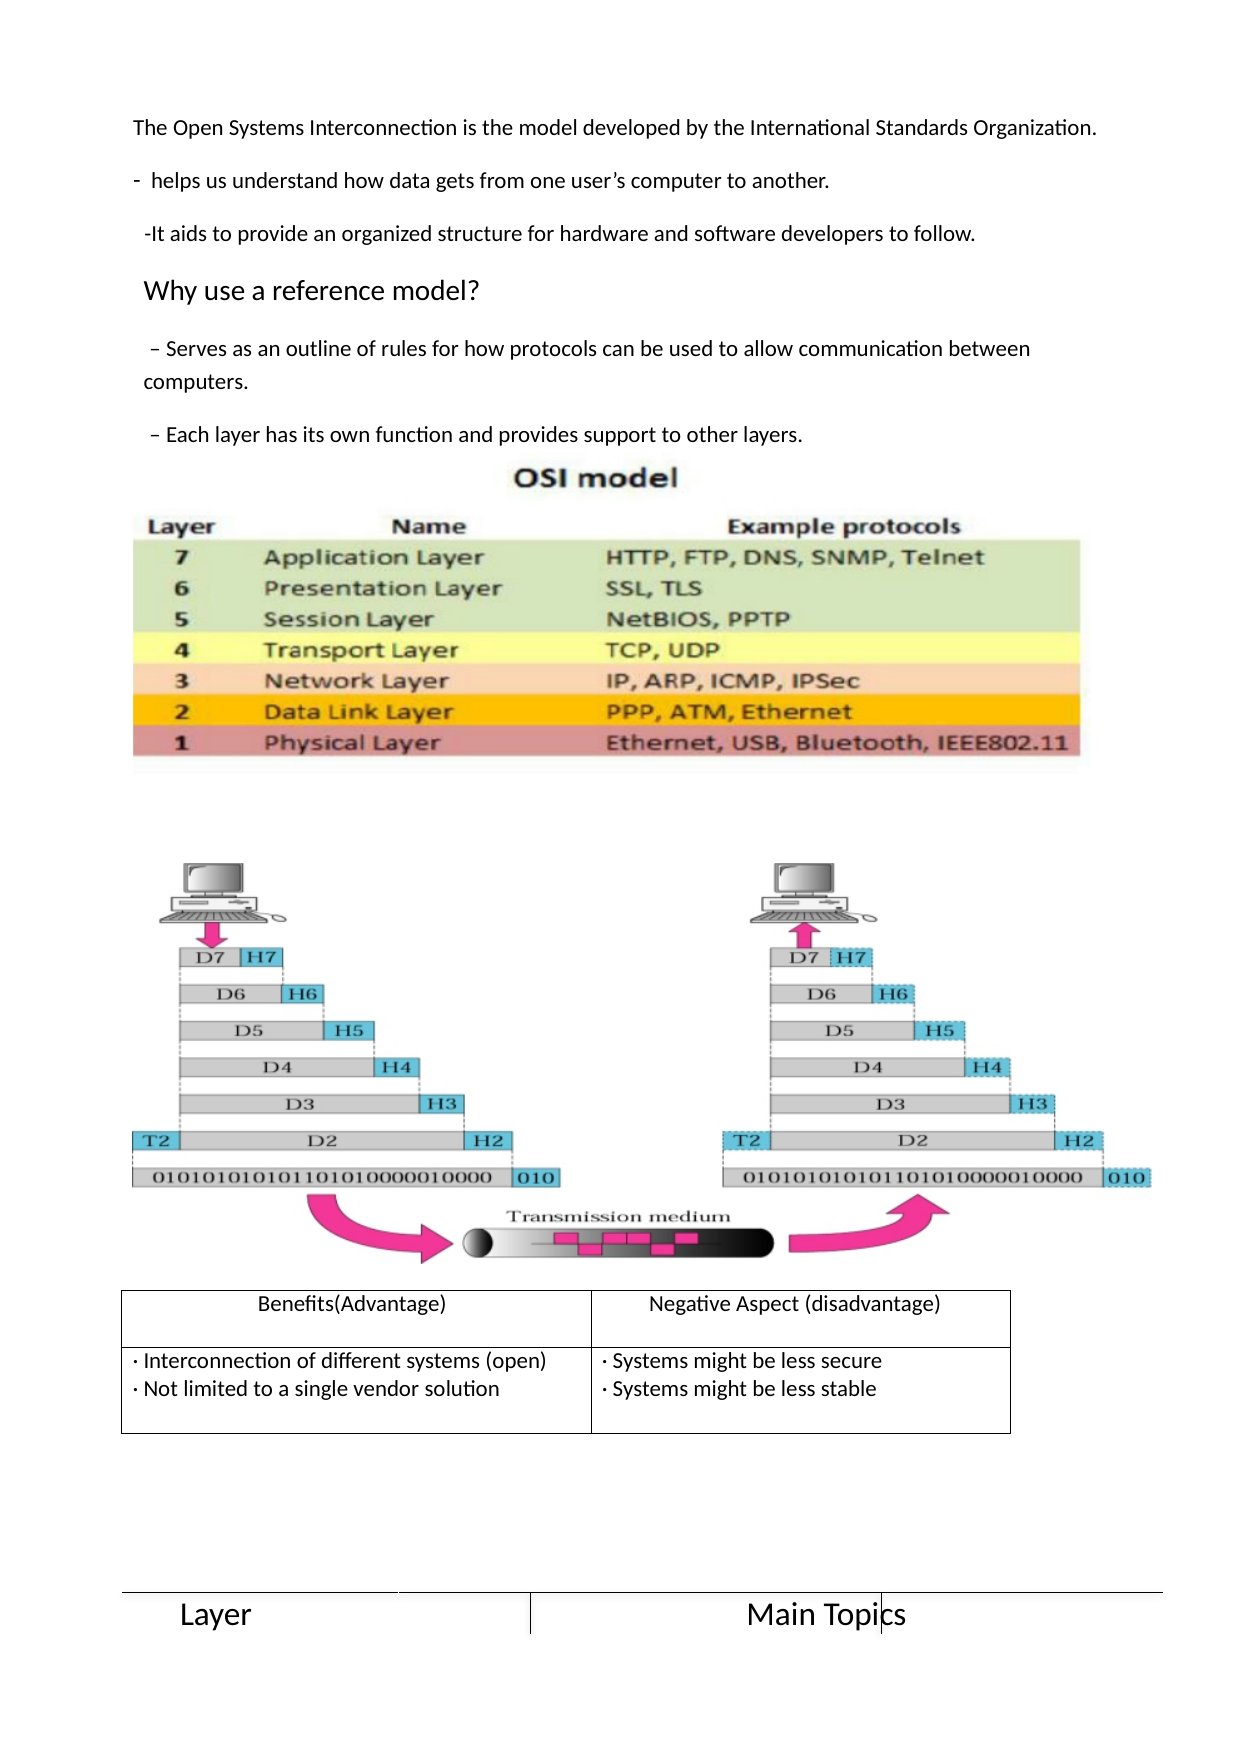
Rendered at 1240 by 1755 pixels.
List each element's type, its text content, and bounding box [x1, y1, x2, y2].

text_box helps us understand how data gets from one user’s computer to another. [151, 169, 832, 193]
text_box -It aids to provide an organized structure for hardware and software developers to follow. Why use a reference model? – Serves as an outline of rules for how protocols can be used to allow communication between computers. – Each layer has its own function and provides support to other layers. [143, 223, 1138, 414]
table_cell · Interconnection of different systems (open) · Not limited to a single vendor solution [122, 1348, 591, 1433]
text_box [399, 1590, 1163, 1594]
table_header Negative Aspect (disadvantage) [592, 1291, 1010, 1347]
table_cell · Systems might be less secure · Systems might be less stable [592, 1348, 1010, 1433]
text_box The Open Systems Interconnection is the model developed by the International Standards Organization. [133, 116, 1100, 140]
text_box [121, 1590, 398, 1594]
picture [132, 438, 1103, 777]
text_box Layer Main Topics [180, 1599, 908, 1633]
table_header Benefits(Advantage) [122, 1291, 591, 1347]
text_box - [133, 166, 141, 192]
picture [132, 862, 1153, 1264]
